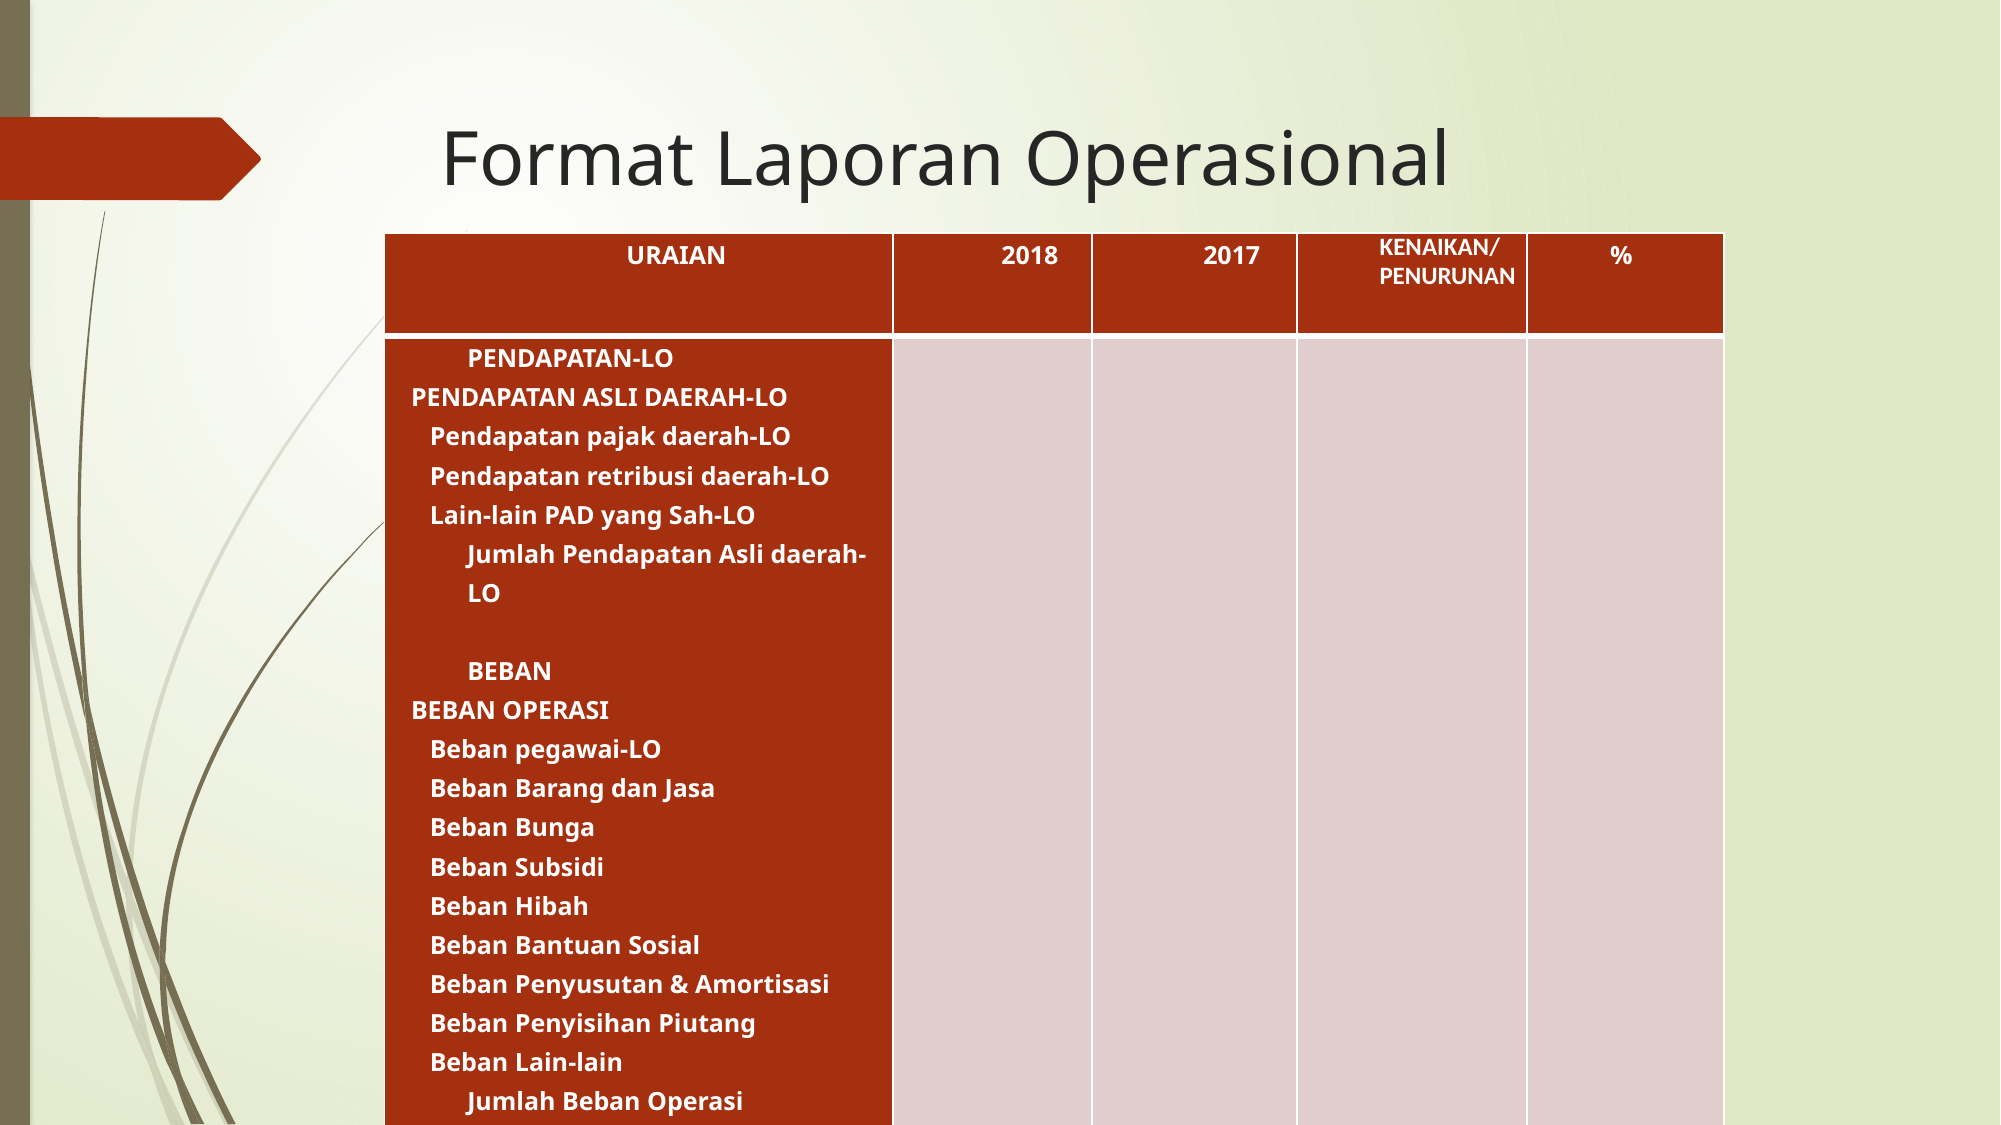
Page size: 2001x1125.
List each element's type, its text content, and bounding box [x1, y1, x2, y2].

table_cell [1298, 339, 1526, 1125]
table_cell [1528, 339, 1723, 1125]
title Format Laporan Operasional [425, 102, 1888, 313]
table_cell PENDAPATAN-LO PENDAPATAN ASLI DAERAH-LO Pendapatan pajak daerah-LO Pendapatan retribusi daerah-LO Lain-lain PAD yang Sah-LO Jumlah Pendapatan Asli daerah-LO BEBAN BEBAN OPERASI Beban pegawai-LO Beban Barang dan Jasa Beban Bunga Beban Subsidi Beban Hibah Beban Bantuan Sosial Beban Penyusutan & Amortisasi Beban Penyisihan Piutang Beban Lain-lain Jumlah Beban Operasi JUMLAH BEBAN SURPLUS/DEFISIT - LO [385, 339, 892, 1125]
table_header URAIAN [385, 234, 892, 333]
table_header % [1528, 234, 1723, 333]
table_cell [1093, 339, 1296, 1125]
table_header 2018 [894, 234, 1091, 333]
table_header KENAIKAN/ PENURUNAN [1298, 234, 1526, 333]
table_header 2017 [1093, 234, 1296, 333]
table_cell [894, 339, 1091, 1125]
